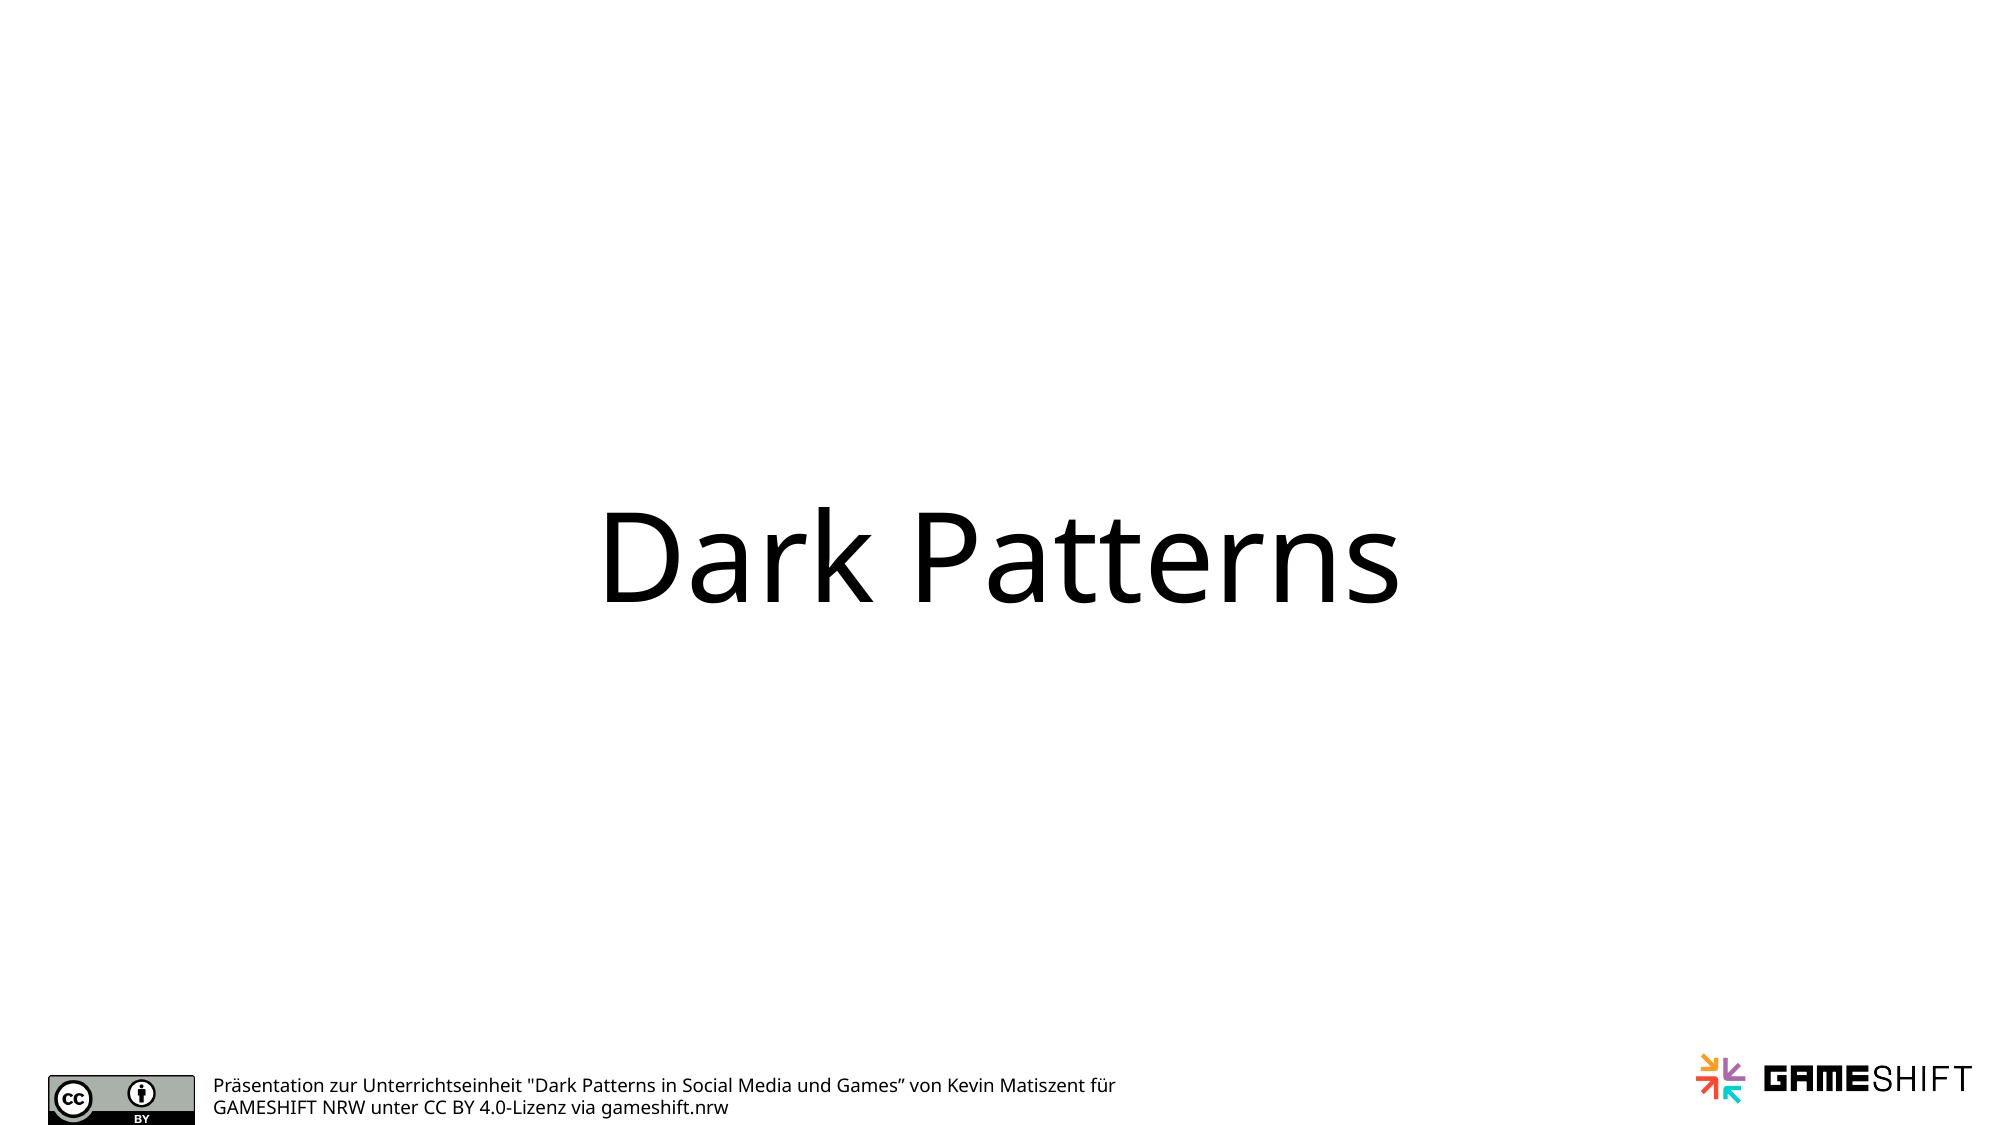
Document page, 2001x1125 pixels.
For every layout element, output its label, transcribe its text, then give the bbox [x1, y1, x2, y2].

picture [1696, 1053, 1972, 1104]
text_box Präsentation zur Unterrichtseinheit "Dark Patterns in Social Media und Games” von Kevin Matiszent für GAMESHIFT NRW unter CC BY 4.0-Lizenz via gameshift.nrw [198, 1066, 1136, 1125]
picture [48, 1075, 195, 1125]
title Dark Patterns [137, 453, 1863, 672]
